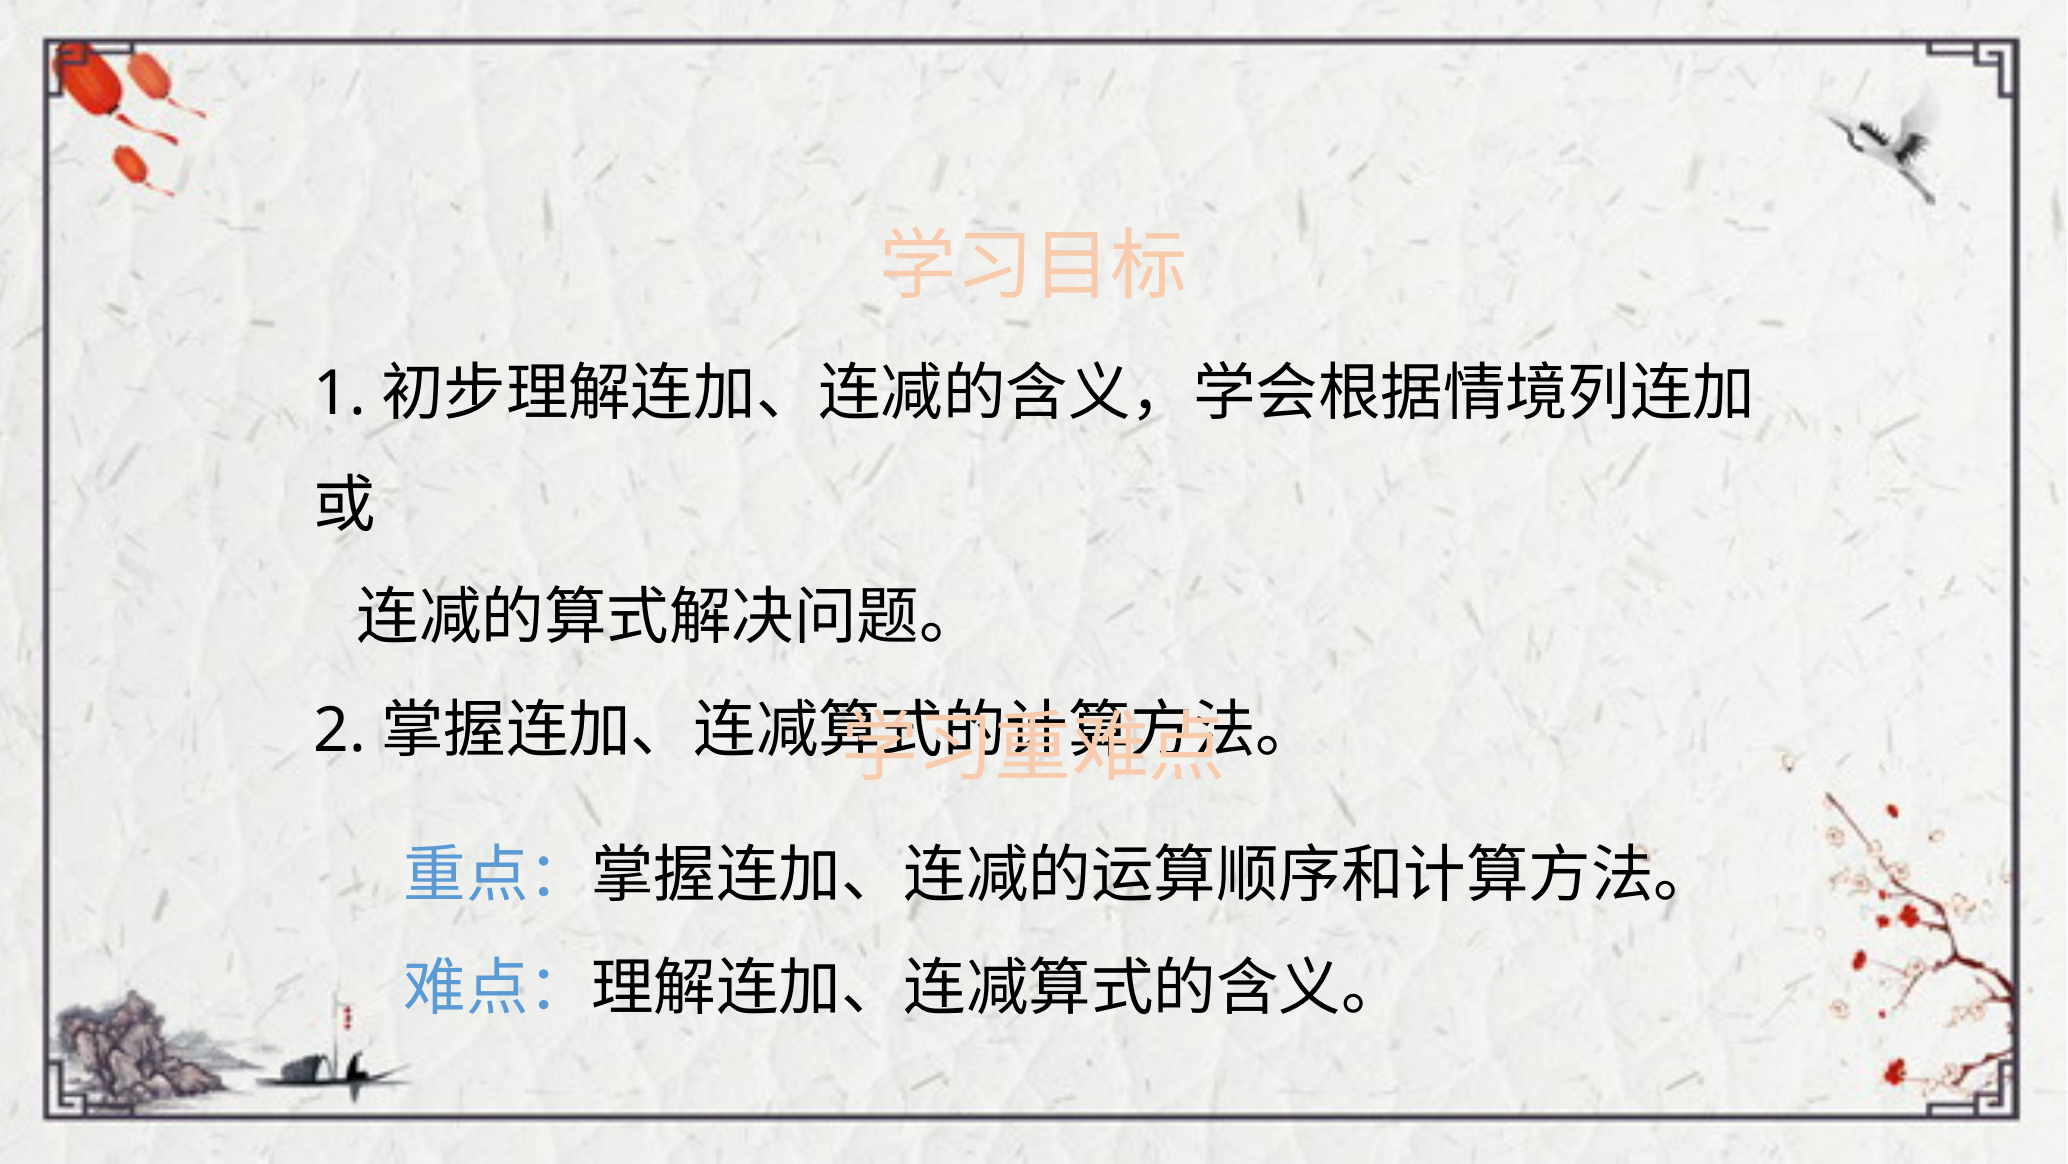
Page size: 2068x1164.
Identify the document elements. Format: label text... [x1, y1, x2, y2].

text_box 1.初步理解连加、连减的含义，学会根据情境列连加或 连减的算式解决问题。 2.掌握连加、连减算式的计算方法。 [298, 306, 1806, 772]
picture [0, 0, 2068, 1164]
text_box 学习重难点 [708, 689, 1359, 798]
text_box 重点：掌握连加、连减的运算顺序和计算方法。 难点：理解连加、连减算式的含义。 [388, 789, 1671, 1030]
text_box 学习目标 [612, 207, 1455, 316]
